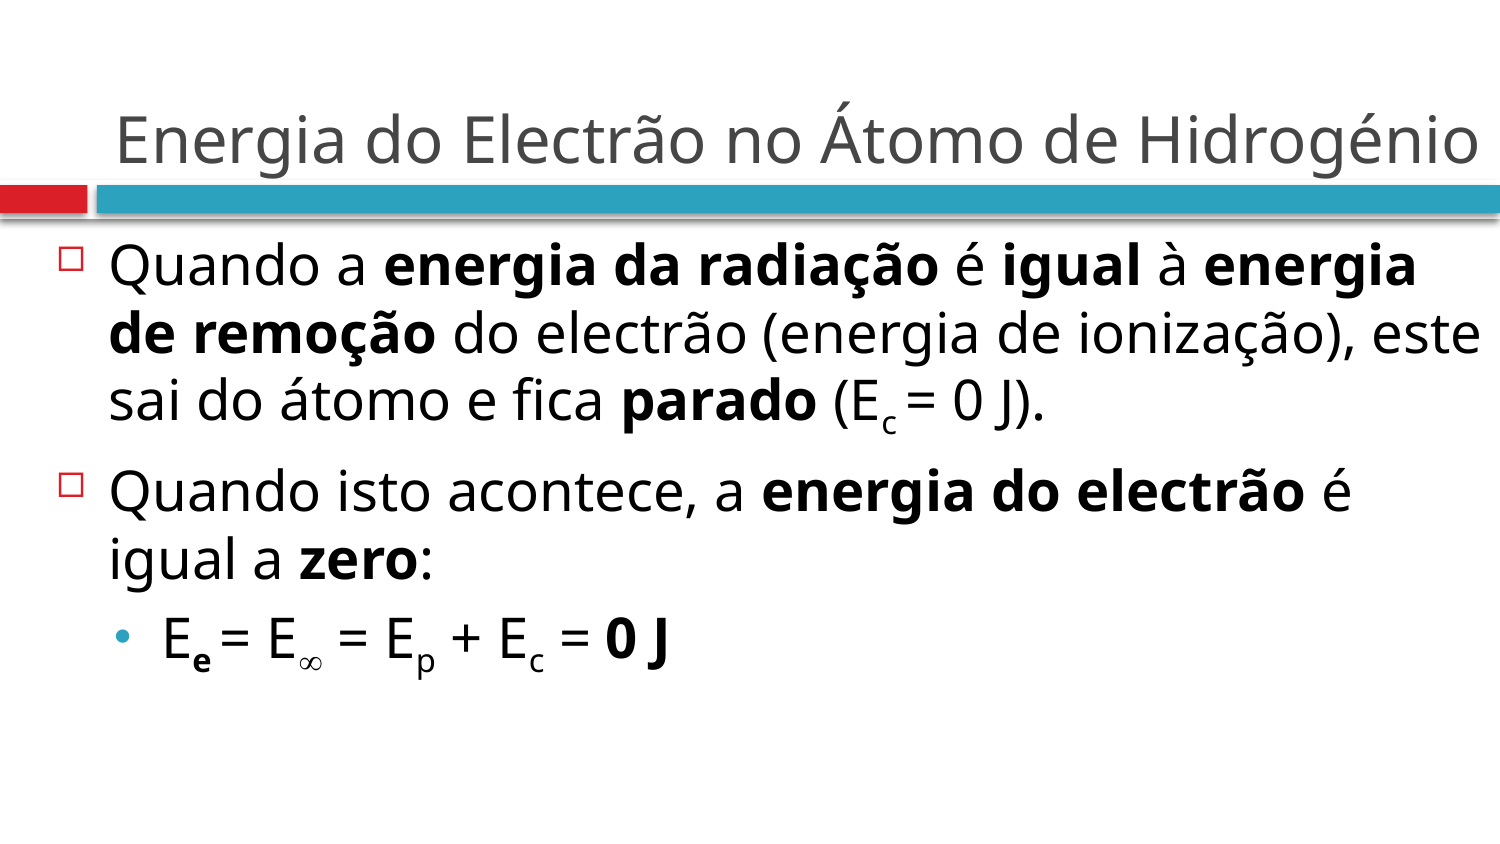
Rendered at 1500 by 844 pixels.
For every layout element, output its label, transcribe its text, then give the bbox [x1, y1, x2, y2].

list Quando a energia da radiação é igual à energia de remoção do electrão (energia de ionização), este sai do átomo e fica parado (Ec = 0 J). Quando isto acontece, a energia do electrão é igual a zero: Ee = E = Ep + Ec = 0 J [41, 221, 1500, 759]
title Energia do Electrão no Átomo de Hidrogénio [99, 19, 1500, 185]
